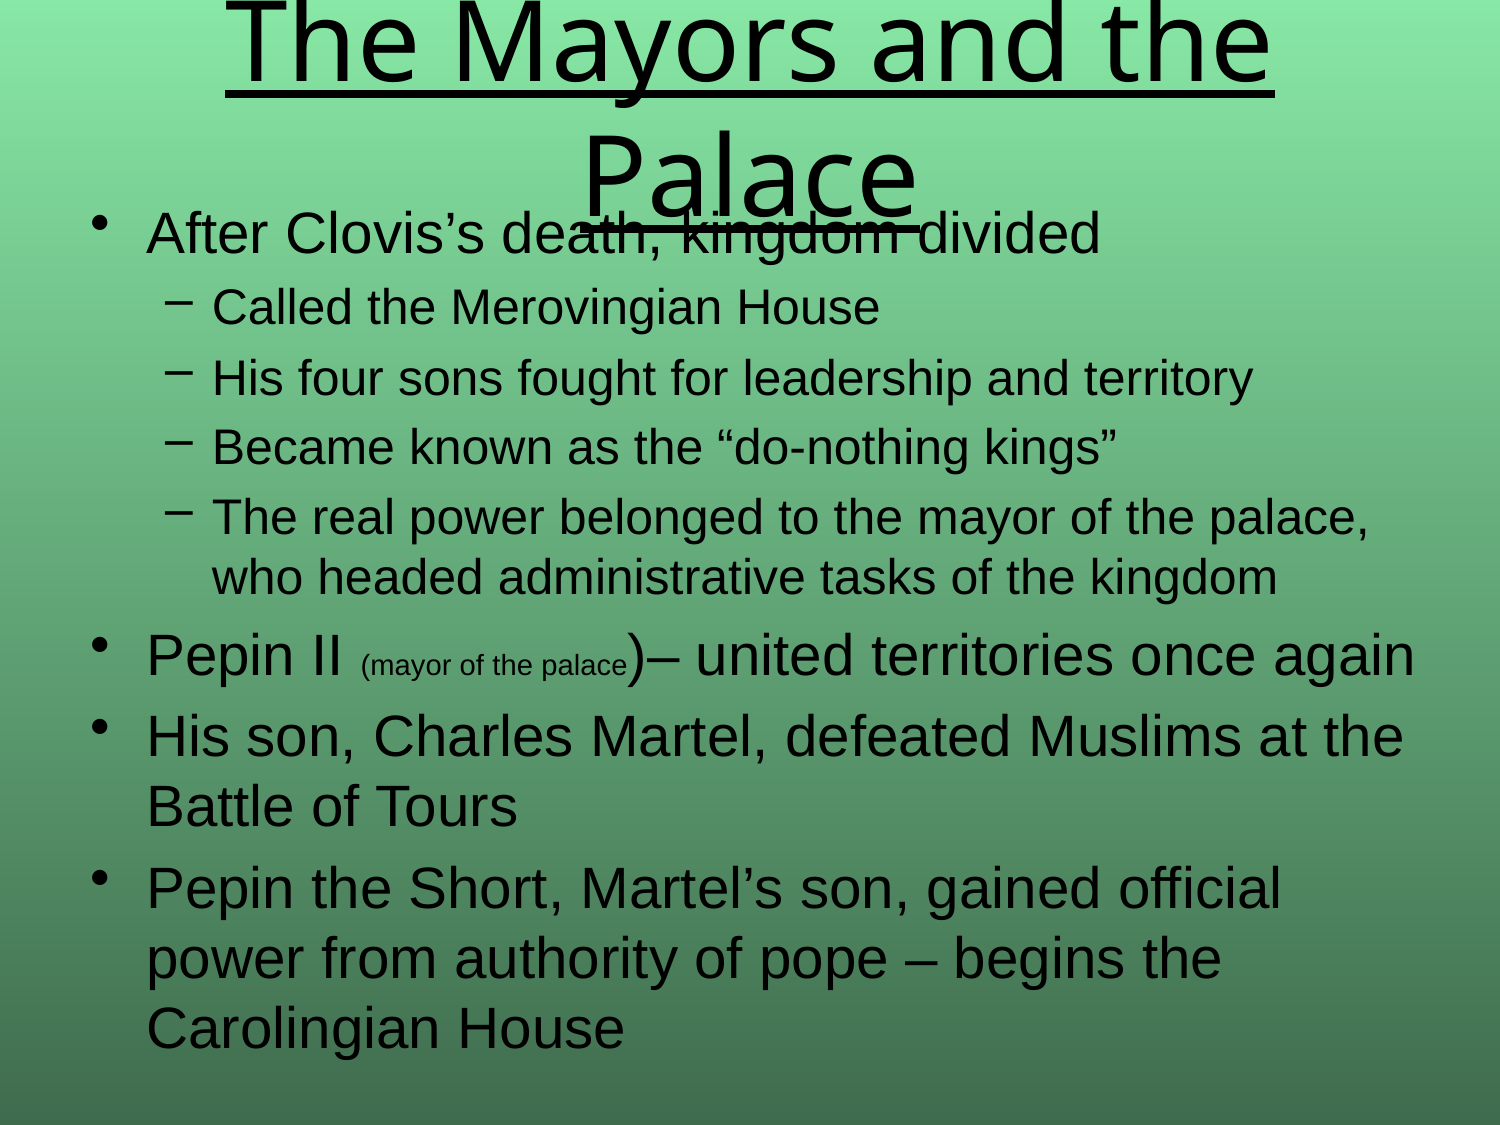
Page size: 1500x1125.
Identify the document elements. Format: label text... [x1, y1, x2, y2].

title The Mayors and the Palace [74, 44, 1426, 163]
list After Clovis’s death, kingdom divided Called the Merovingian House His four sons fought for leadership and territory Became known as the “do-nothing kings” The real power belonged to the mayor of the palace, who headed administrative tasks of the kingdom Pepin II (mayor of the palace)– united territories once again His son, Charles Martel, defeated Muslims at the Battle of Tours Pepin the Short, Martel’s son, gained official power from authority of pope – begins the Carolingian House [74, 187, 1463, 1088]
